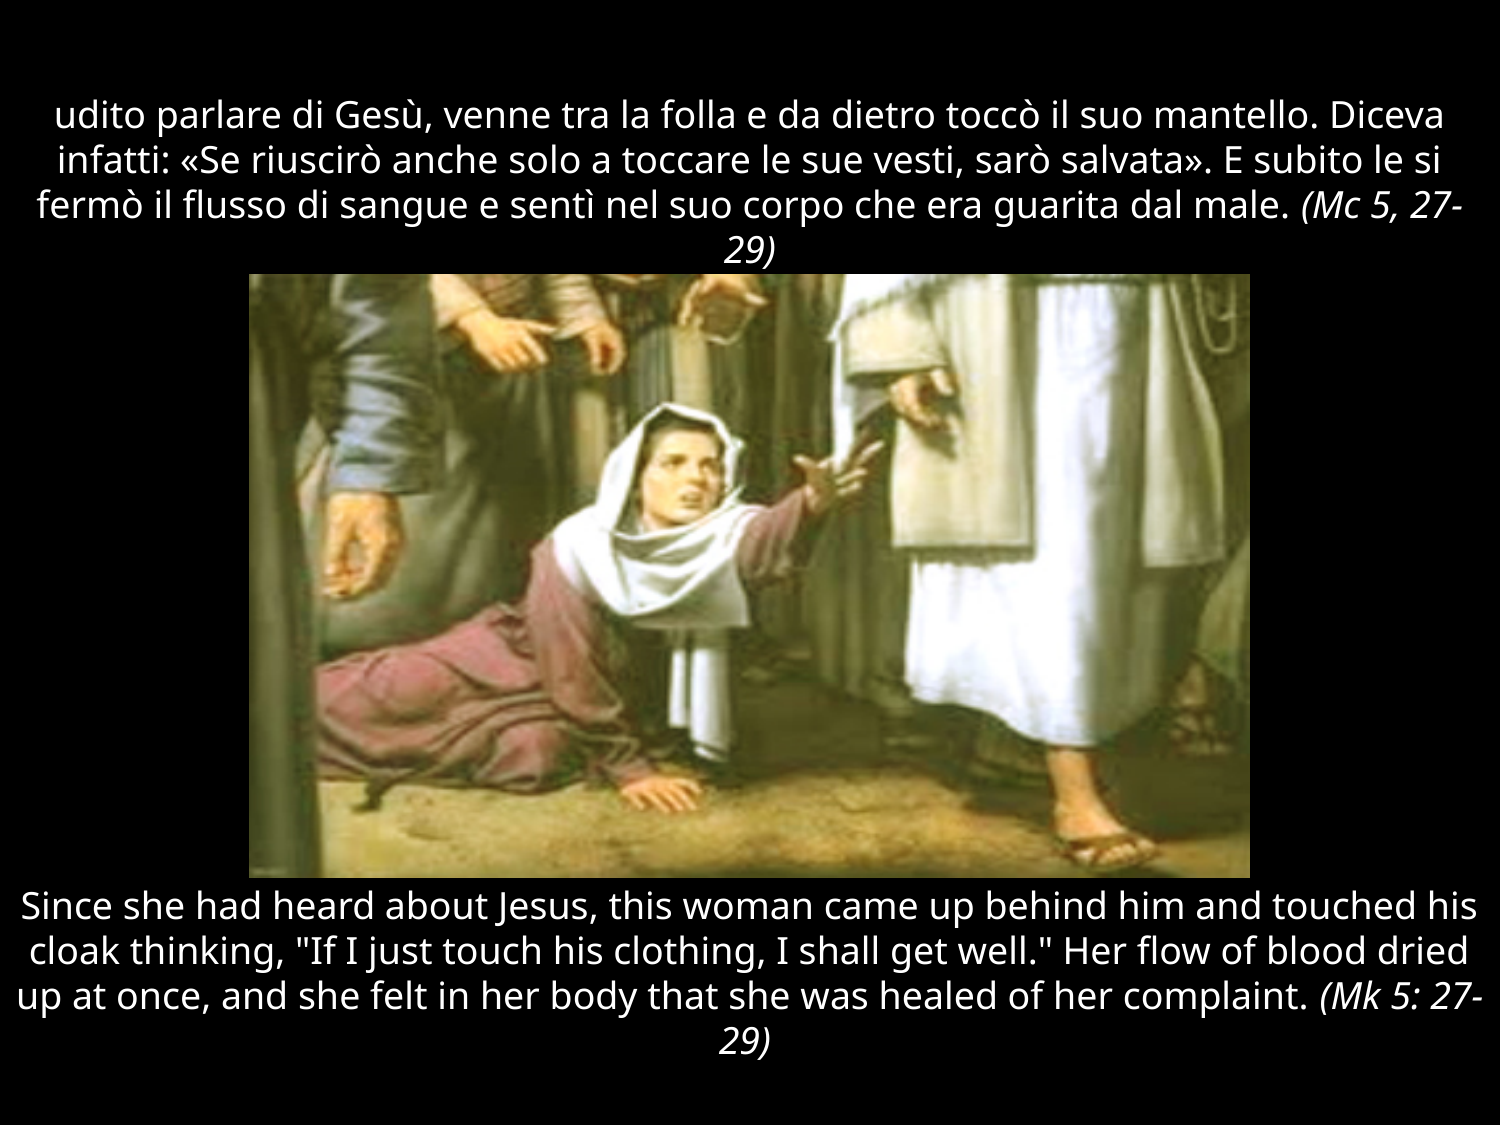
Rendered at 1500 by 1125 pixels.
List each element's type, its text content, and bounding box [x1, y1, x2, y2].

title udito parlare di Gesù, venne tra la folla e da dietro toccò il suo mantello. Diceva infatti: «Se riuscirò anche solo a toccare le sue vesti, sarò salvata». E subito le si fermò il flusso di sangue e sentì nel suo corpo che era guarita dal male. (Mc 5, 27-29) [0, 87, 1500, 275]
picture [249, 274, 1250, 878]
text_box Since she had heard about Jesus, this woman came up behind him and touched his cloak thinking, "If I just touch his clothing, I shall get well." Her flow of blood dried up at once, and she felt in her body that she was healed of her complaint. (Mk 5: 27-29) [0, 874, 1500, 1070]
